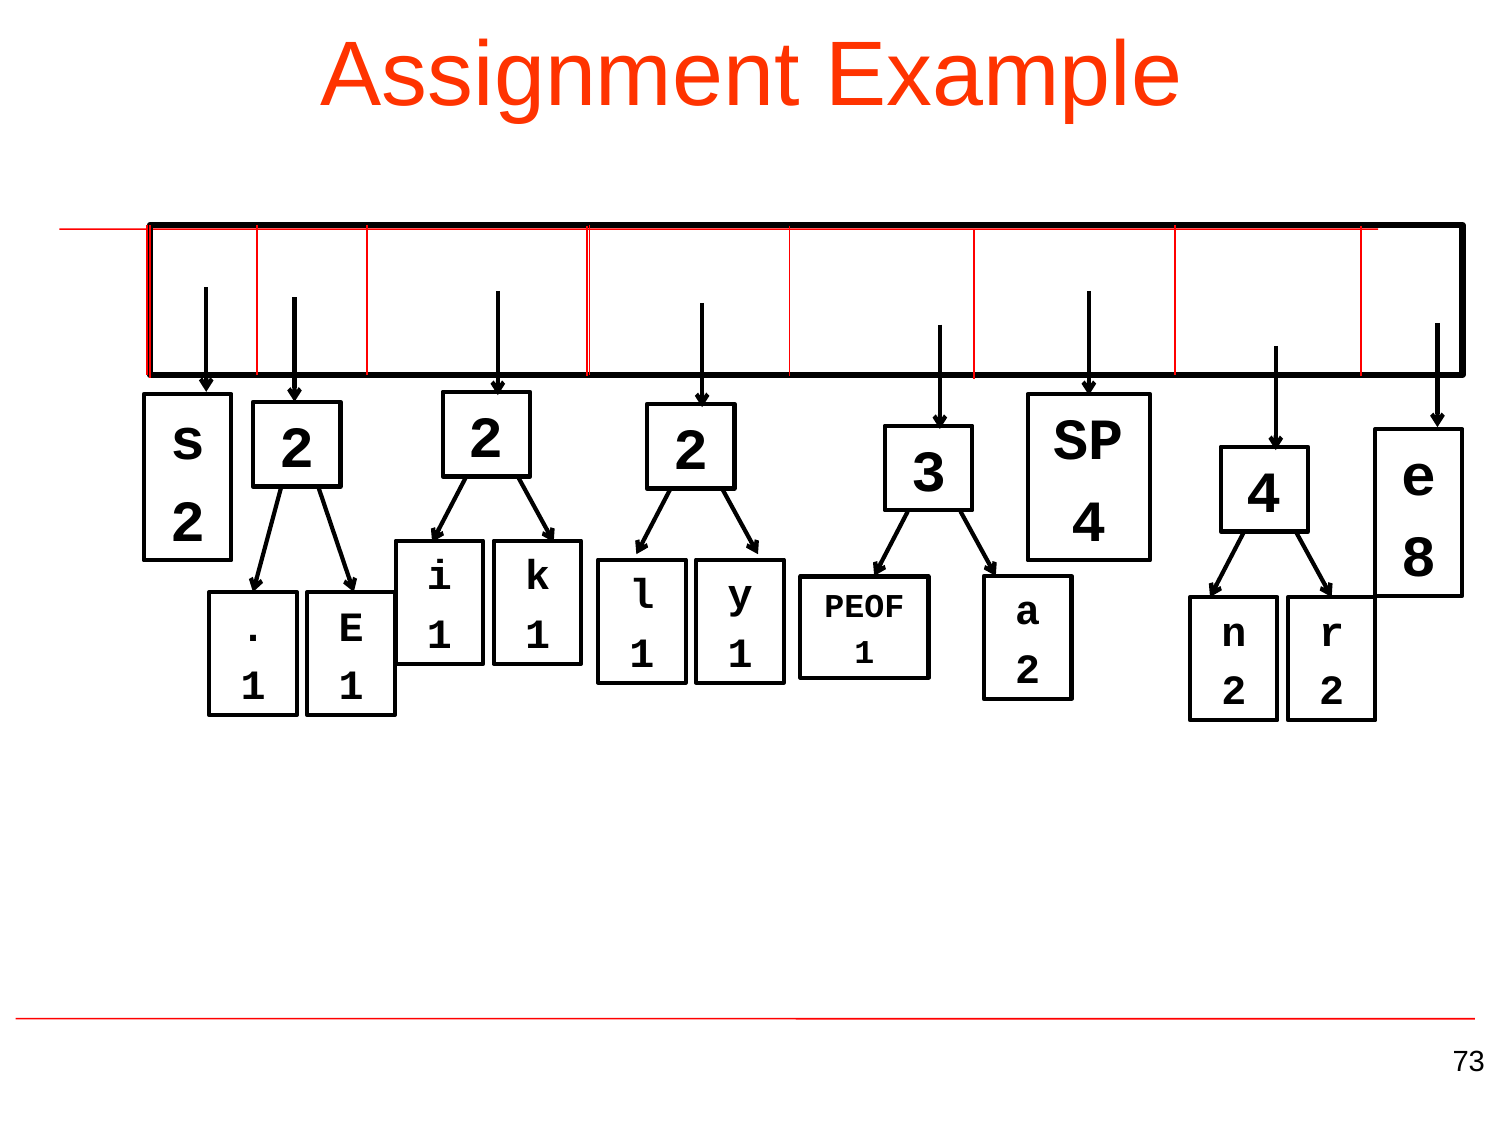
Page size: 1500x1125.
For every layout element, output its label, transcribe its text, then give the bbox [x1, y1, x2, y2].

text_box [252, 487, 282, 593]
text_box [873, 511, 908, 577]
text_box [431, 477, 466, 543]
text_box r 2 [1287, 597, 1376, 721]
text_box 2 [442, 391, 531, 477]
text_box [518, 477, 554, 543]
text_box [258, 224, 366, 375]
text_box [151, 224, 256, 375]
text_box l 1 [598, 559, 686, 683]
text_box 2 [252, 401, 341, 487]
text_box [318, 487, 355, 593]
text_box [960, 511, 996, 577]
text_box k 1 [493, 540, 582, 664]
text_box PEOF 1 [800, 576, 929, 678]
text_box 3 [884, 425, 973, 511]
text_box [1209, 532, 1244, 598]
text_box 2 [646, 403, 735, 489]
text_box e 8 [1374, 429, 1463, 596]
text_box SP 4 [1027, 393, 1150, 561]
text_box i 1 [395, 540, 484, 664]
text_box [590, 224, 1174, 375]
text_box n 2 [1189, 597, 1278, 721]
text_box y 1 [696, 559, 784, 683]
text_box 4 [1220, 446, 1309, 532]
text_box [1176, 224, 1463, 375]
slide_number 73 [1149, 1034, 1500, 1113]
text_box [1296, 532, 1332, 598]
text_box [636, 489, 671, 555]
text_box s 2 [143, 393, 232, 561]
text_box . 1 [209, 592, 297, 716]
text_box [722, 489, 759, 555]
text_box a 2 [983, 575, 1072, 700]
text_box [368, 224, 589, 375]
title Assignment Example [114, 0, 1390, 163]
text_box E 1 [307, 592, 395, 716]
